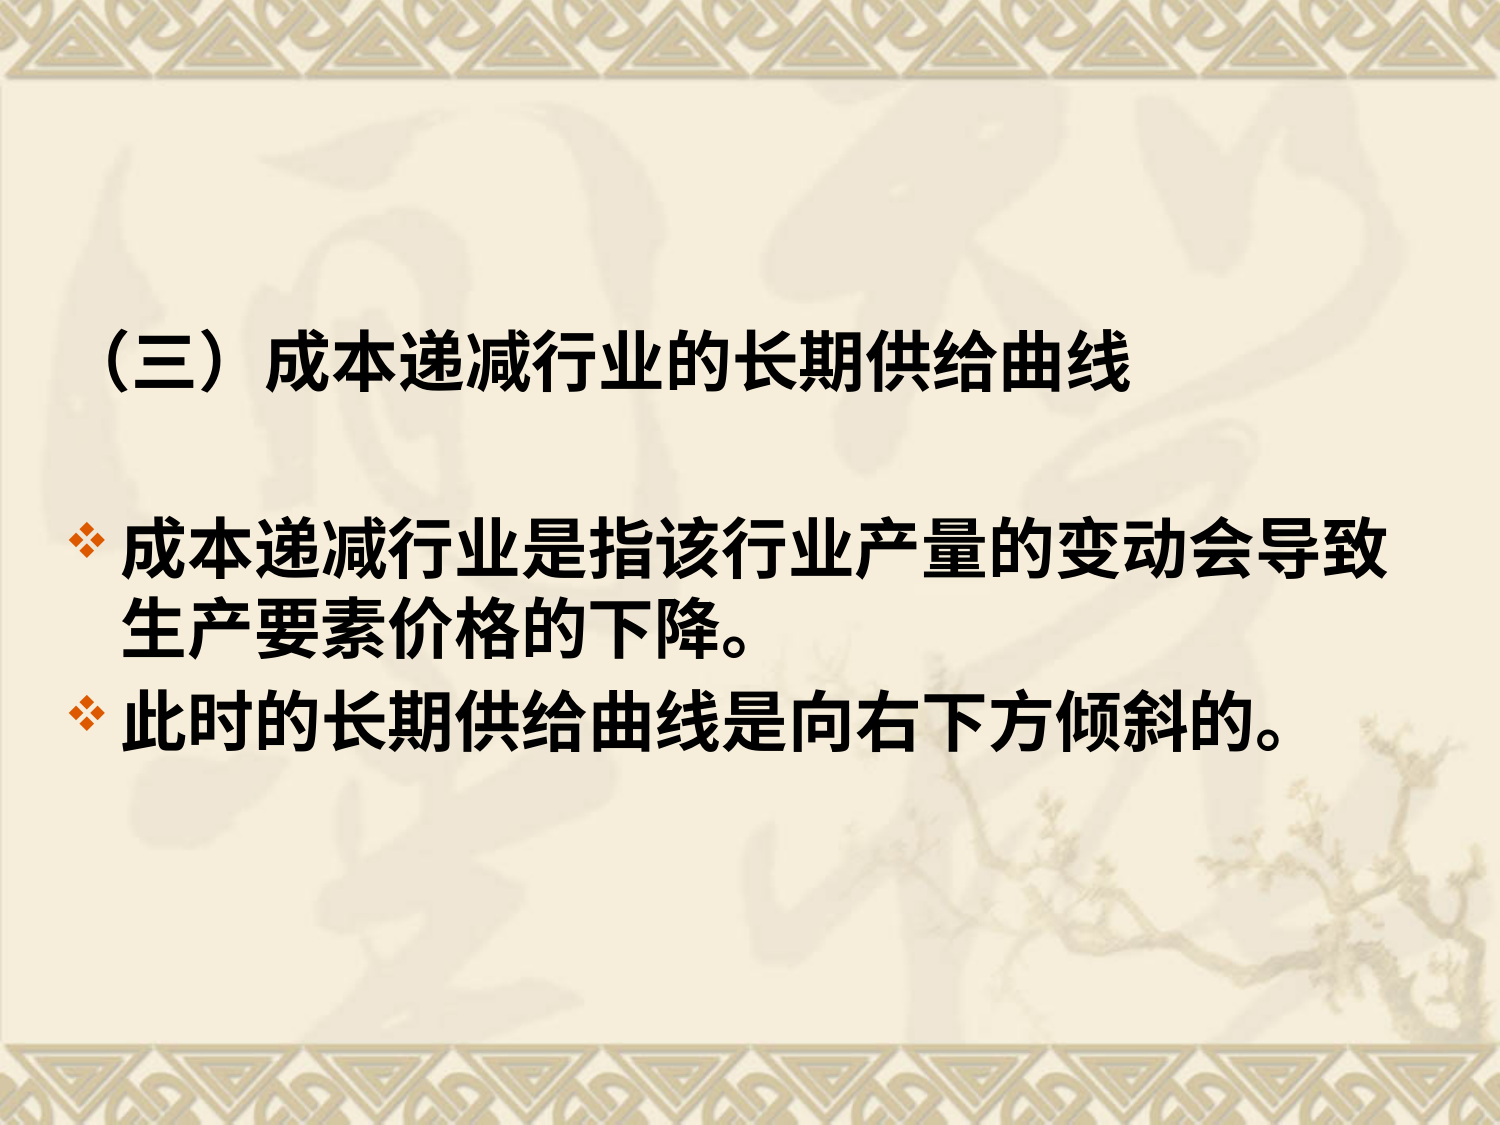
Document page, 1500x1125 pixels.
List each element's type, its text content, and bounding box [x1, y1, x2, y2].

list （三）成本递减行业的长期供给曲线 成本递减行业是指该行业产量的变动会导致生产要素价格的下降。 此时的长期供给曲线是向右下方倾斜的。 [49, 312, 1451, 1001]
picture [0, 0, 1500, 1125]
